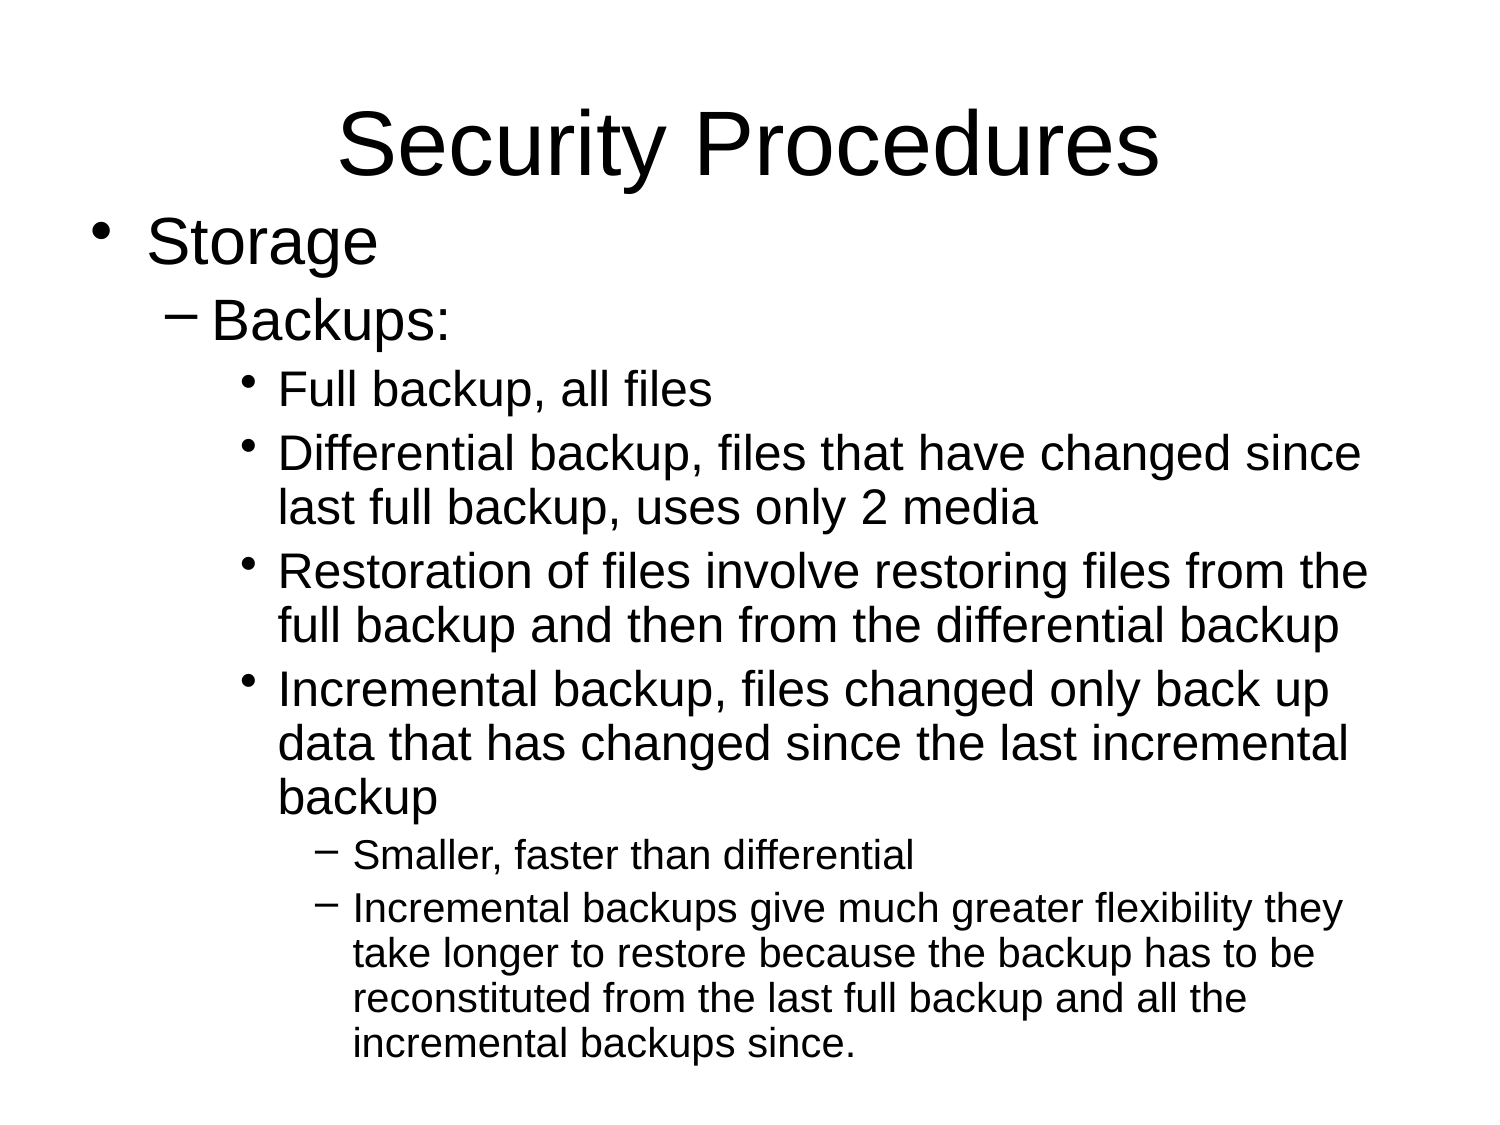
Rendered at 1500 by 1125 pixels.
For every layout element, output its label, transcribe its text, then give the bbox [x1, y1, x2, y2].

list Storage Backups: Full backup, all files Differential backup, files that have changed since last full backup, uses only 2 media Restoration of files involve restoring files from the full backup and then from the differential backup Incremental backup, files changed only back up data that has changed since the last incremental backup Smaller, faster than differential Incremental backups give much greater flexibility they take longer to restore because the backup has to be reconstituted from the last full backup and all the incremental backups since. [74, 198, 1442, 1125]
title Security Procedures [74, 44, 1426, 198]
